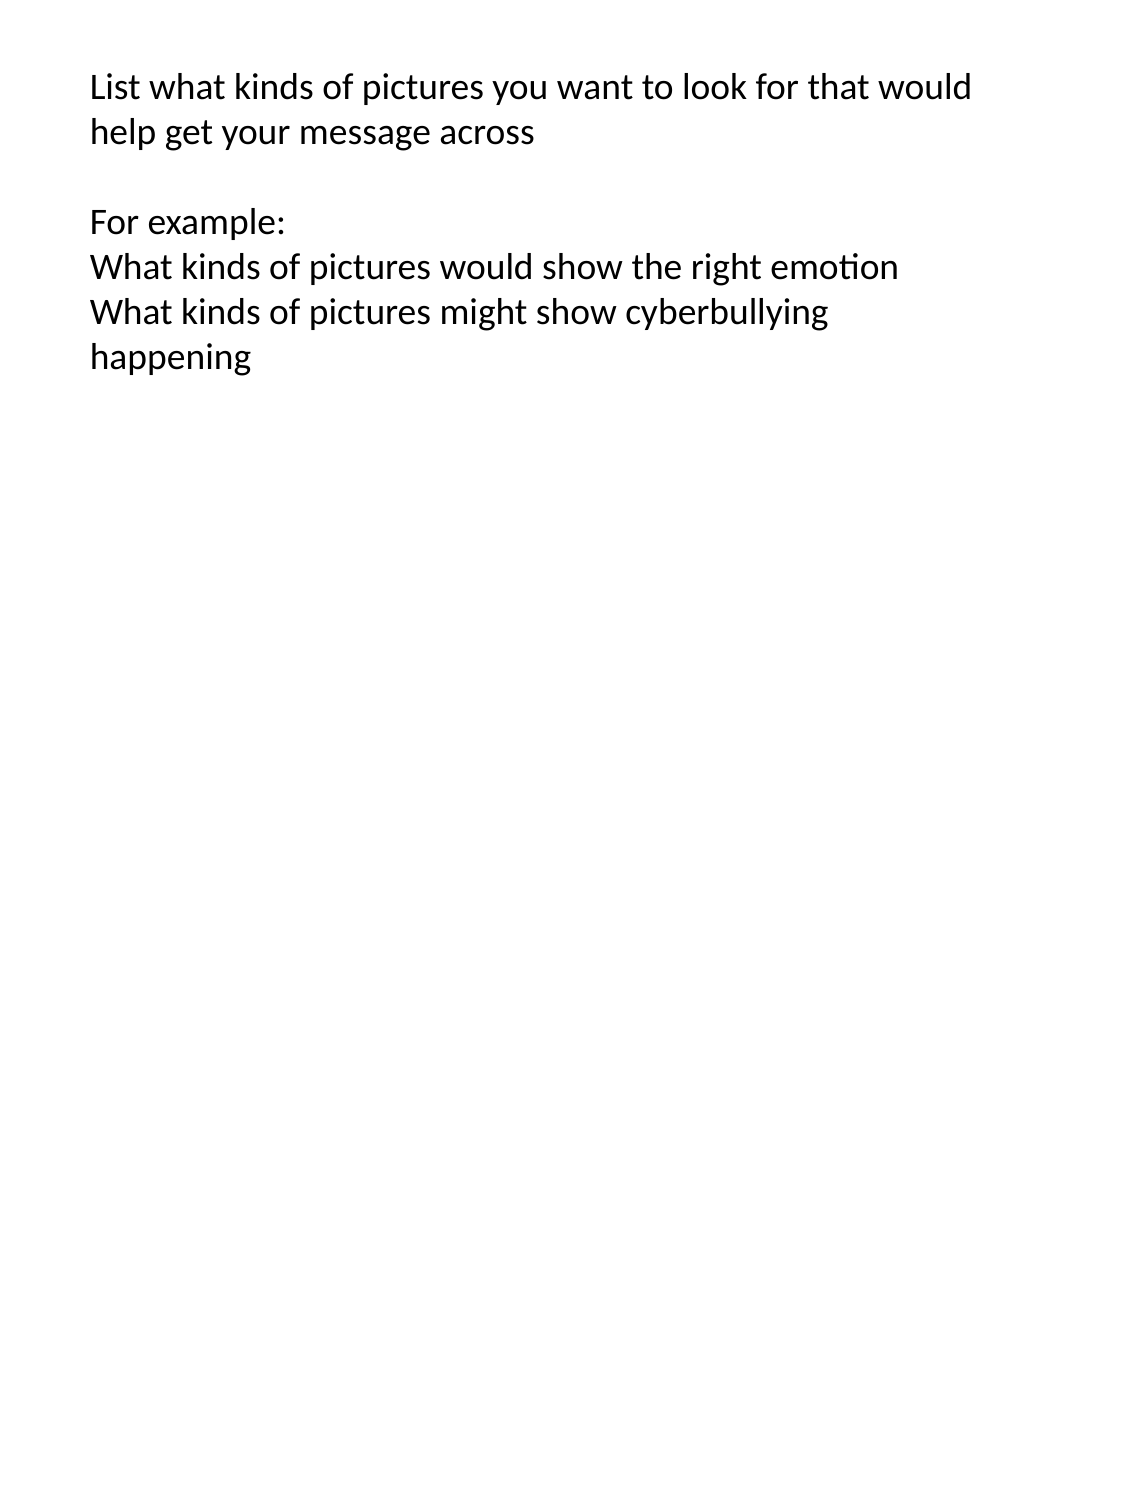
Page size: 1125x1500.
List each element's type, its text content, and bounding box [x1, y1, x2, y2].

text_box List what kinds of pictures you want to look for that would help get your message across For example: What kinds of pictures would show the right emotion What kinds of pictures might show cyberbullying happening [75, 55, 1000, 385]
